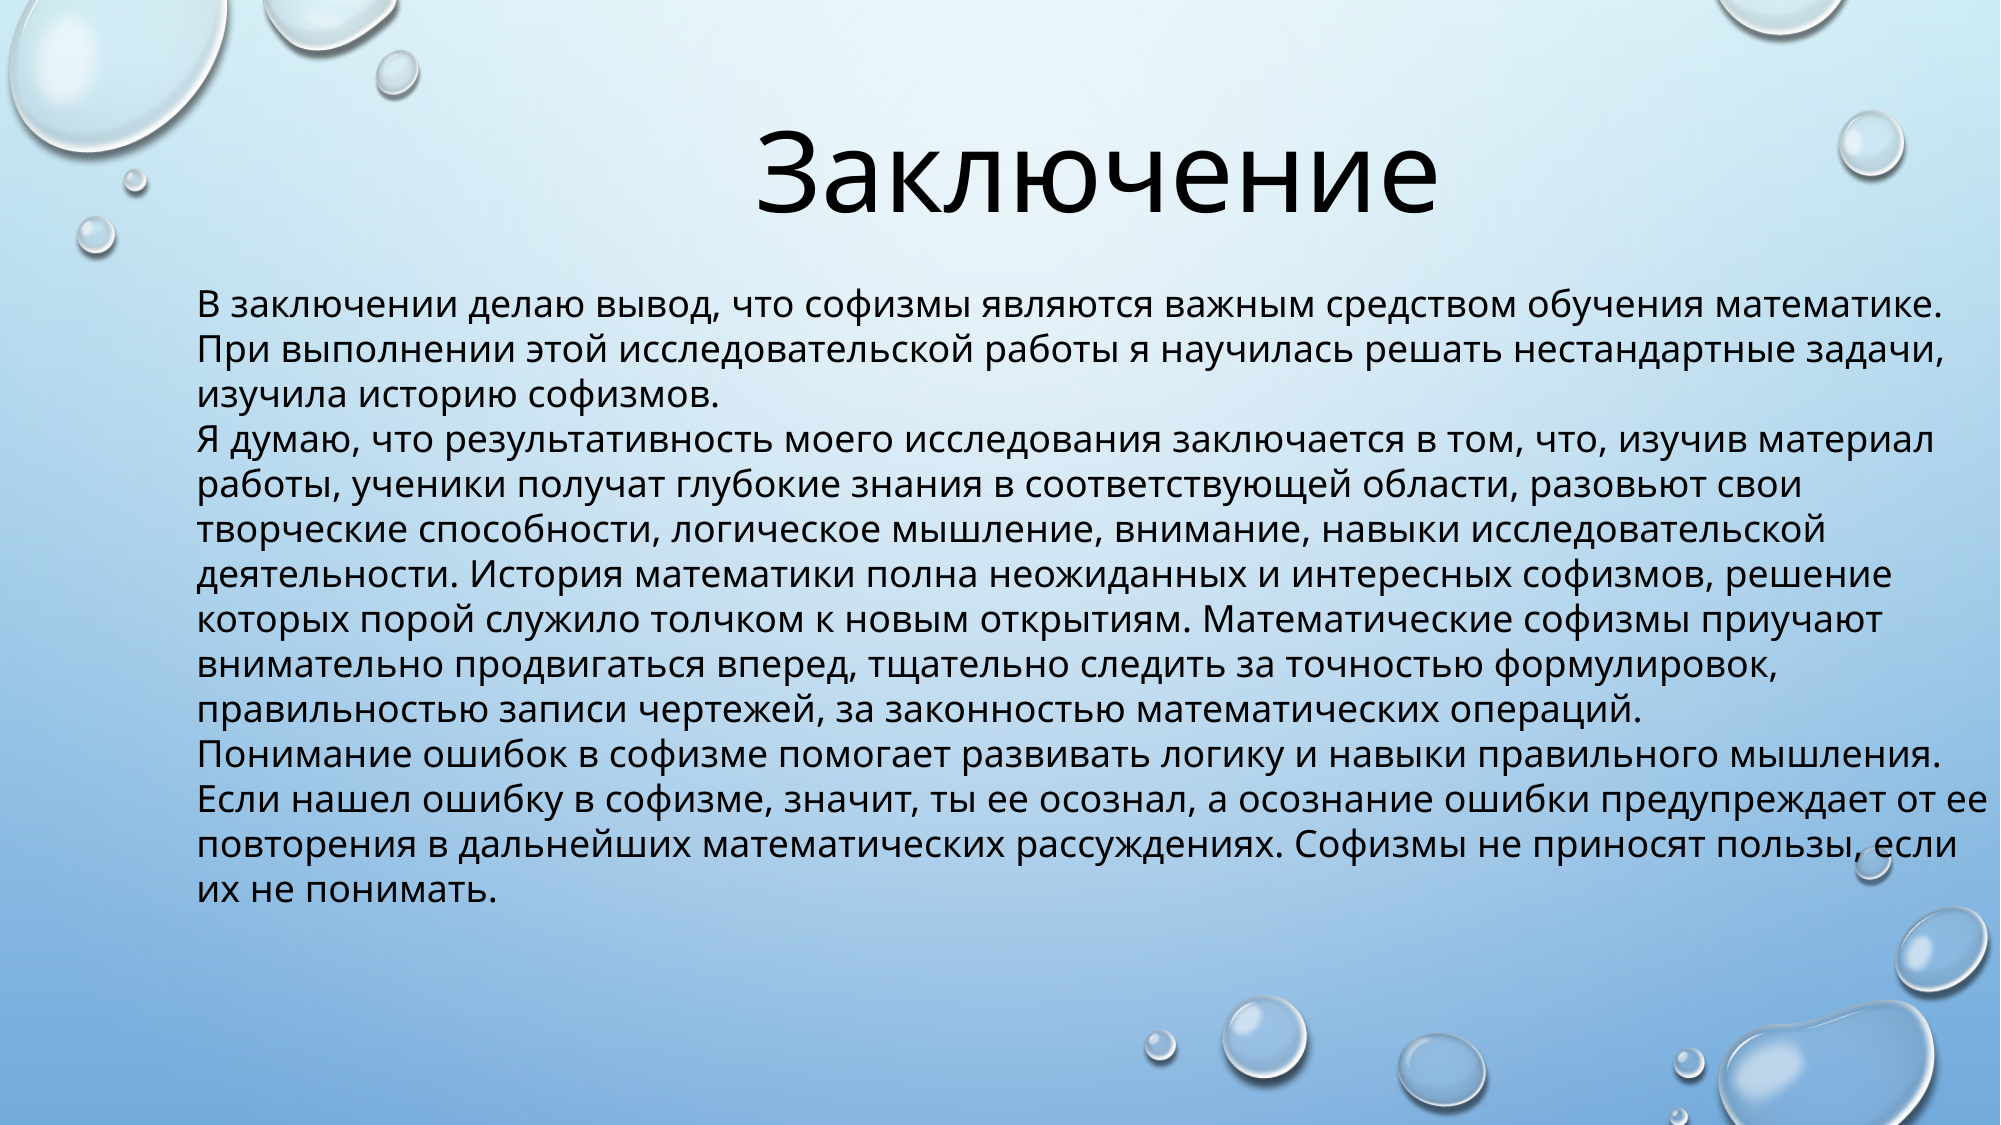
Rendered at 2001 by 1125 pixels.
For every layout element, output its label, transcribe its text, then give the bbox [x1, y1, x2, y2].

text_box Заключение В заключении делаю вывод, что софизмы являются важным средством обучения математике. При выполнении этой исследовательской работы я научилась решать нестандартные задачи, изучила историю софизмов. Я думаю, что результативность моего исследования заключается в том, что, изучив материал работы, ученики получат глубокие знания в соответствующей области, разовьют свои творческие способности, логическое мышление, внимание, навыки исследовательской деятельности. История математики полна неожиданных и интересных софизмов, решение которых порой служило толчком к новым открытиям. Математические софизмы приучают внимательно продвигаться вперед, тщательно следить за точностью формулировок, правильностью записи чертежей, за законностью математических операций. Понимание ошибок в софизме помогает развивать логику и навыки правильного мышления. Если нашел ошибку в софизме, значит, ты ее осознал, а осознание ошибки предупреждает от ее повторения в дальнейших математических рассуждениях. Софизмы не приносят пользы, если их не понимать. [181, 93, 2000, 963]
picture [0, 0, 2000, 1125]
